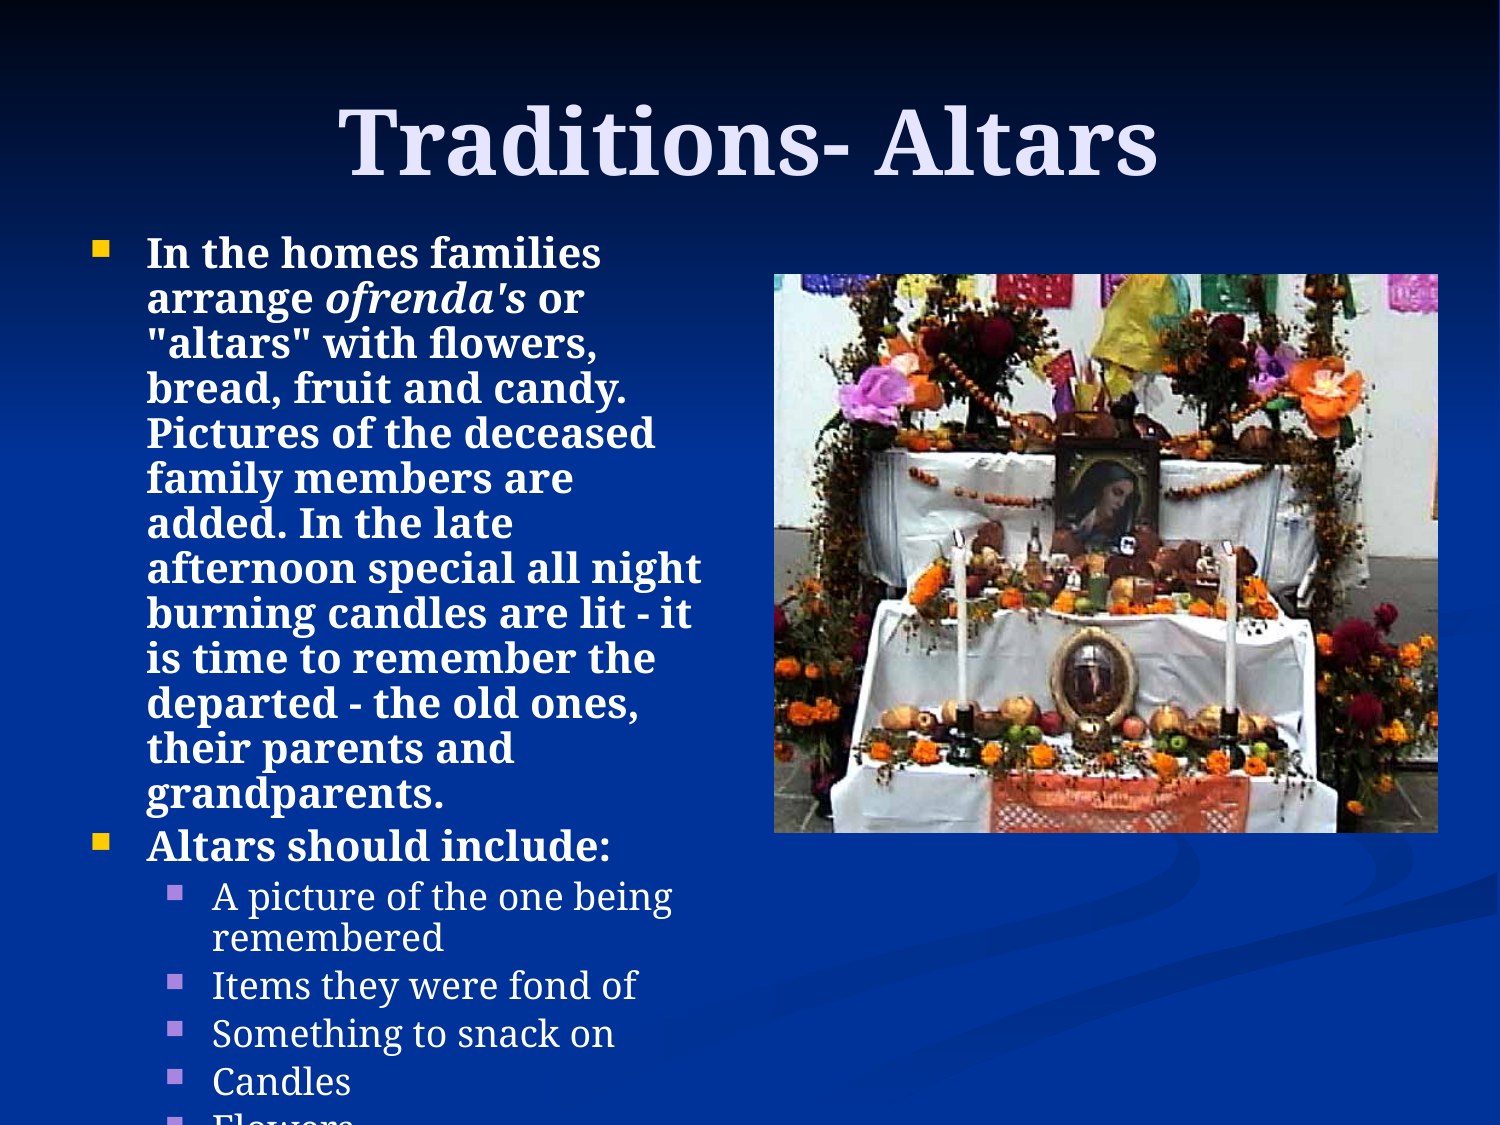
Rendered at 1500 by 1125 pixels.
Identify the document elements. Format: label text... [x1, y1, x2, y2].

title Traditions- Altars [74, 44, 1426, 233]
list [774, 274, 1438, 833]
list In the homes families arrange ofrenda's or "altars" with flowers, bread, fruit and candy. Pictures of the deceased family members are added. In the late afternoon special all night burning candles are lit - it is time to remember the departed - the old ones, their parents and grandparents. Altars should include: A picture of the one being remembered Items they were fond of Something to snack on Candles Flowers Gifts [74, 224, 738, 1088]
